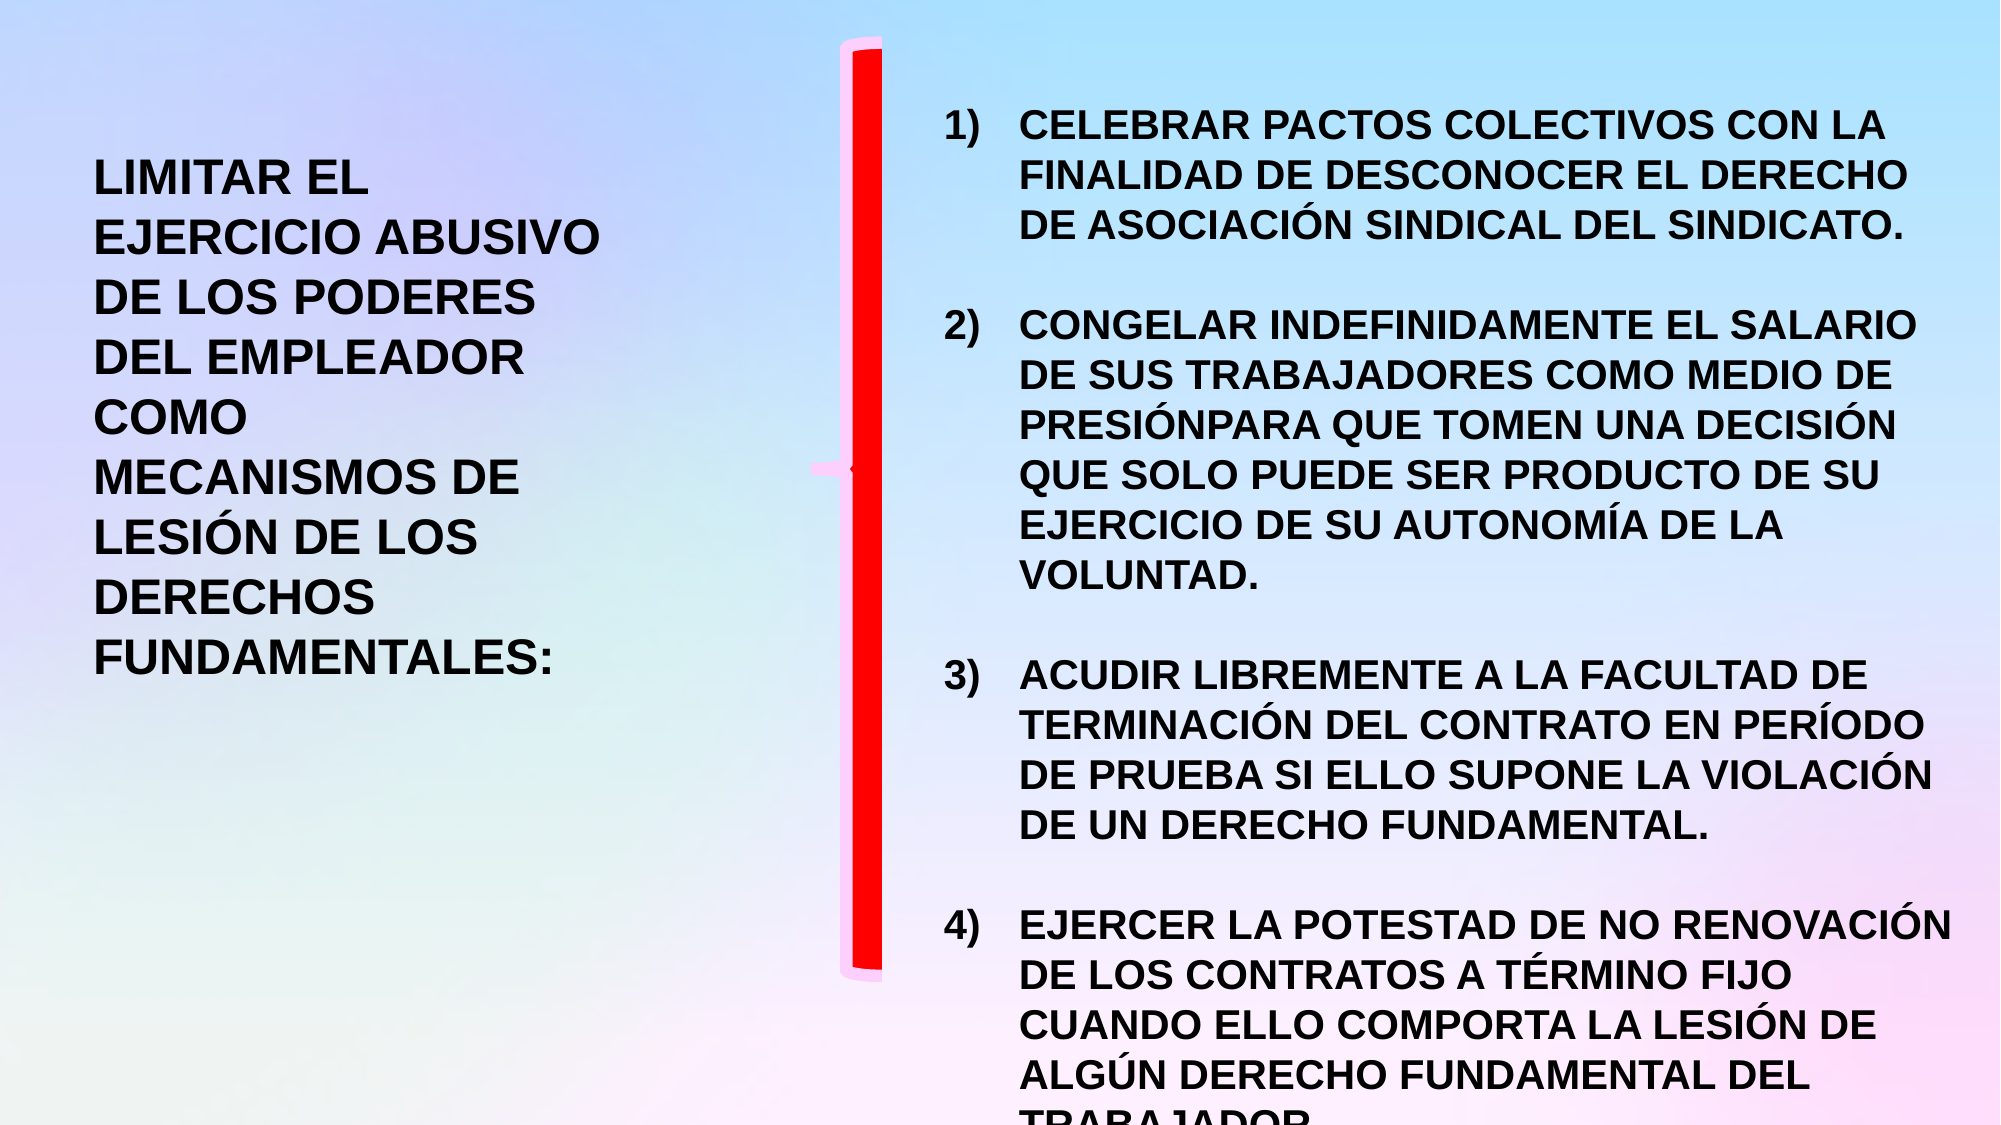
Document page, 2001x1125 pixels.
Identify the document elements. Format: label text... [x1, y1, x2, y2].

picture [0, 0, 2000, 1125]
text_box [810, 42, 882, 977]
text_box LIMITAR EL EJERCICIO ABUSIVO DE LOS PODERES DEL EMPLEADOR COMO MECANISMOS DE LESIÓN DE LOS DERECHOS FUNDAMENTALES: [78, 137, 622, 692]
text_box CELEBRAR PACTOS COLECTIVOS CON LA FINALIDAD DE DESCONOCER EL DERECHO DE ASOCIACIÓN SINDICAL DEL SINDICATO. CONGELAR INDEFINIDAMENTE EL SALARIO DE SUS TRABAJADORES COMO MEDIO DE PRESIÓNPARA QUE TOMEN UNA DECISIÓN QUE SOLO PUEDE SER PRODUCTO DE SU EJERCICIO DE SU AUTONOMÍA DE LA VOLUNTAD. ACUDIR LIBREMENTE A LA FACULTAD DE TERMINACIÓN DEL CONTRATO EN PERÍODO DE PRUEBA SI ELLO SUPONE LA VIOLACIÓN DE UN DERECHO FUNDAMENTAL. EJERCER LA POTESTAD DE NO RENOVACIÓN DE LOS CONTRATOS A TÉRMINO FIJO CUANDO ELLO COMPORTA LA LESIÓN DE ALGÚN DERECHO FUNDAMENTAL DEL TRABAJADOR. [929, 90, 1969, 1125]
